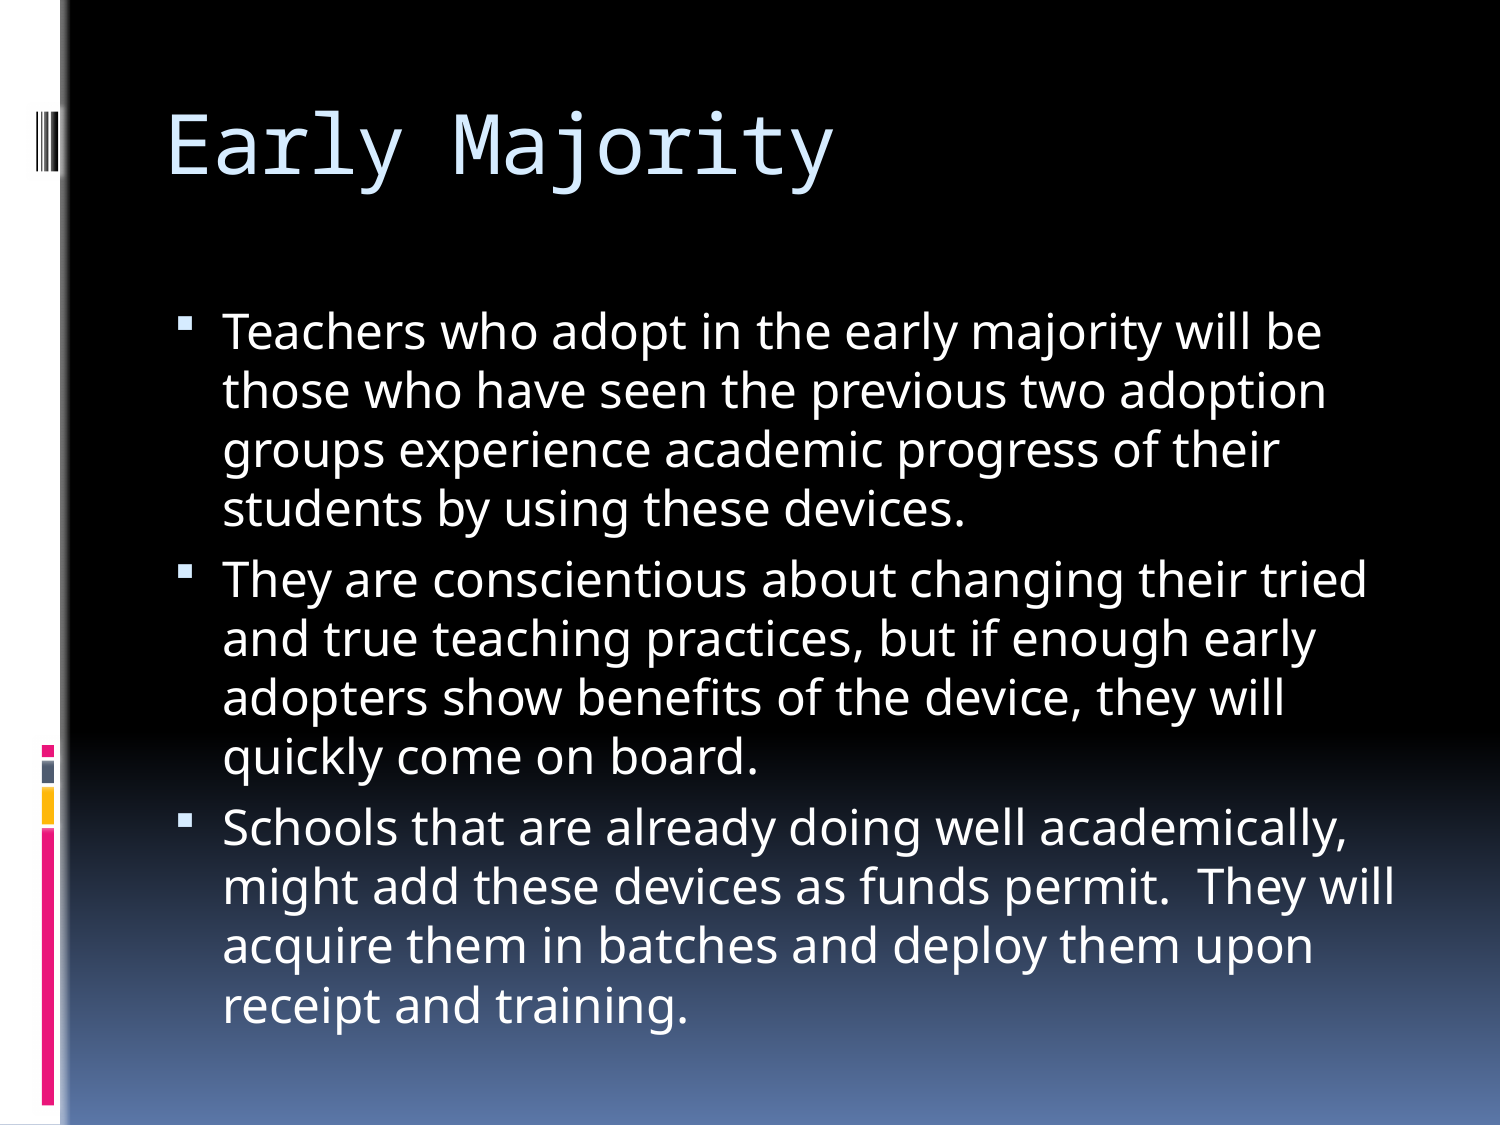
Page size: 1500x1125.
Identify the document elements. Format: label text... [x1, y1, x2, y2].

list Teachers who adopt in the early majority will be those who have seen the previous two adoption groups experience academic progress of their students by using these devices. They are conscientious about changing their tried and true teaching practices, but if enough early adopters show benefits of the device, they will quickly come on board. Schools that are already doing well academically, might add these devices as funds permit. They will acquire them in batches and deploy them upon receipt and training. [150, 292, 1425, 1043]
title Early Majority [150, 83, 1425, 234]
